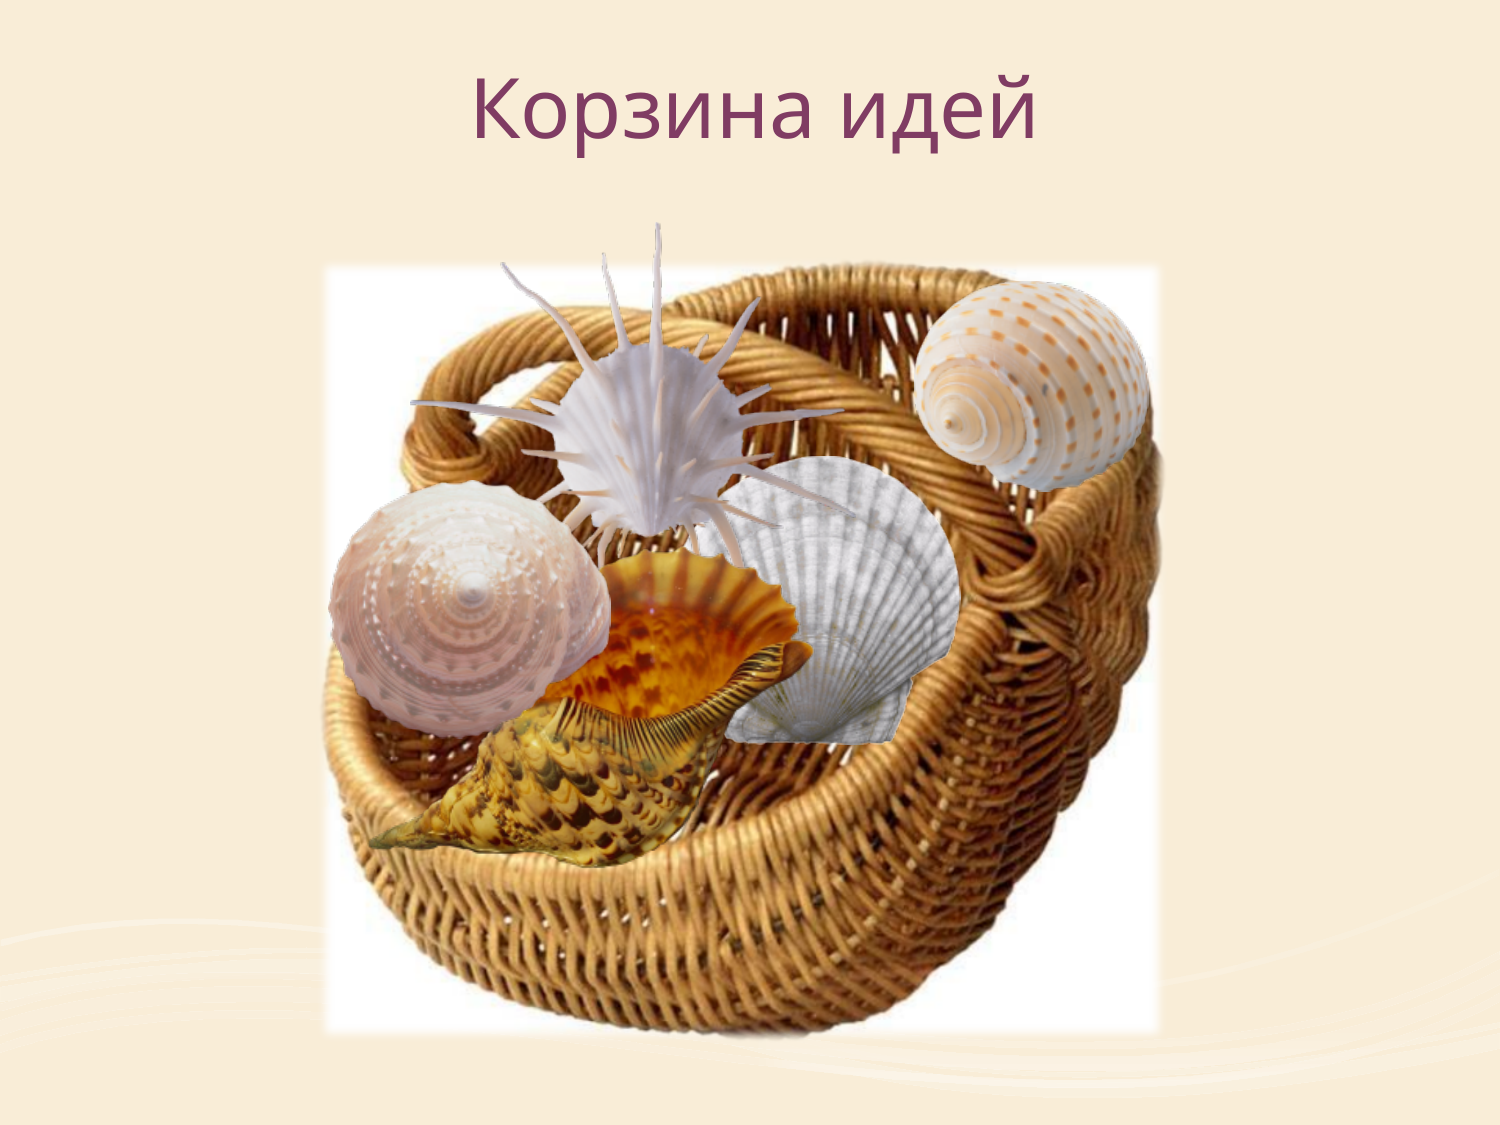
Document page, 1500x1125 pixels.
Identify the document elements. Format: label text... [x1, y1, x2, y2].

title Корзина идей [164, 0, 1346, 164]
picture [316, 222, 1168, 1043]
